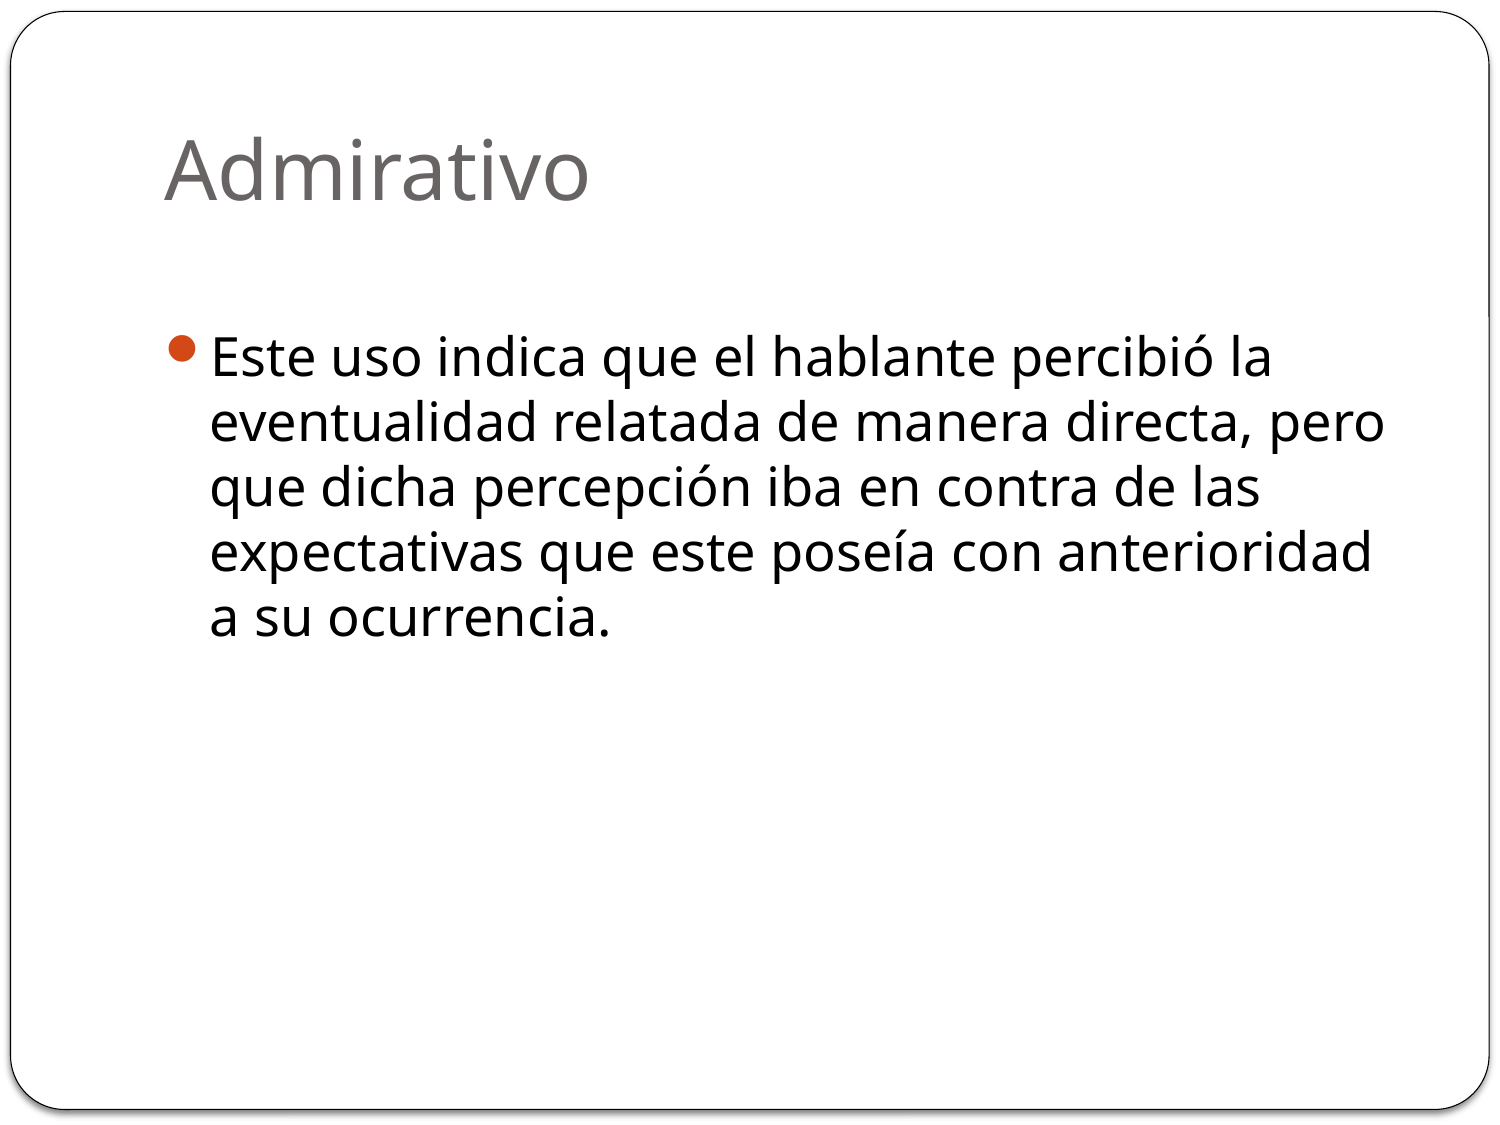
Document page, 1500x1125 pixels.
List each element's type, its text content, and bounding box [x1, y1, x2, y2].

list Este uso indica que el hablante percibió la eventualidad relatada de manera directa, pero que dicha percepción iba en contra de las expectativas que este poseía con anterioridad a su ocurrencia. [150, 237, 1425, 988]
title Admirativo [150, 45, 1425, 233]
